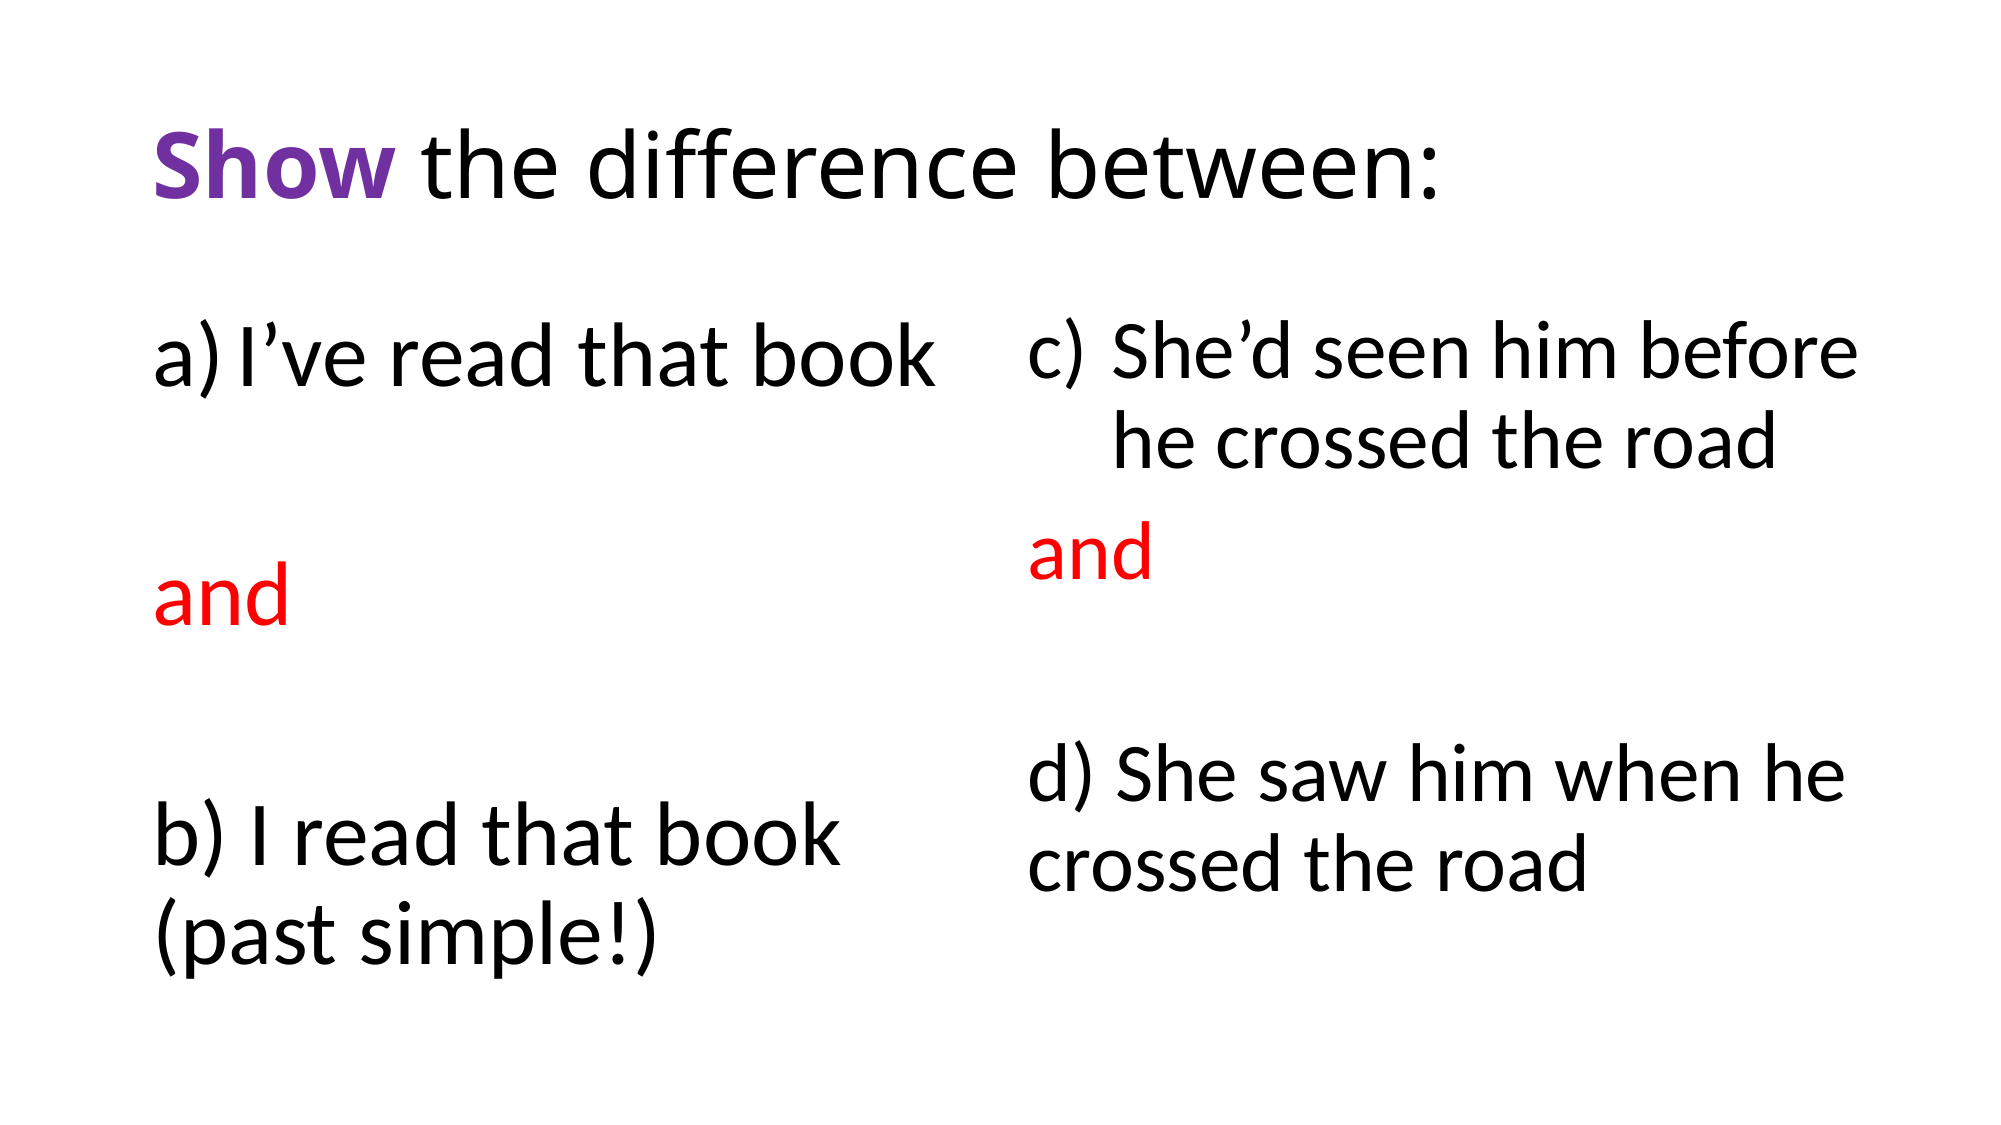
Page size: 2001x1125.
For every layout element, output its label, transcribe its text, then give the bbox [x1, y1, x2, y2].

list She’d seen him before he crossed the road and d) She saw him when he crossed the road [1012, 299, 1957, 1014]
list I’ve read that book and b) I read that book (past simple!) [137, 299, 988, 1014]
title Show the difference between: [137, 59, 1863, 278]
